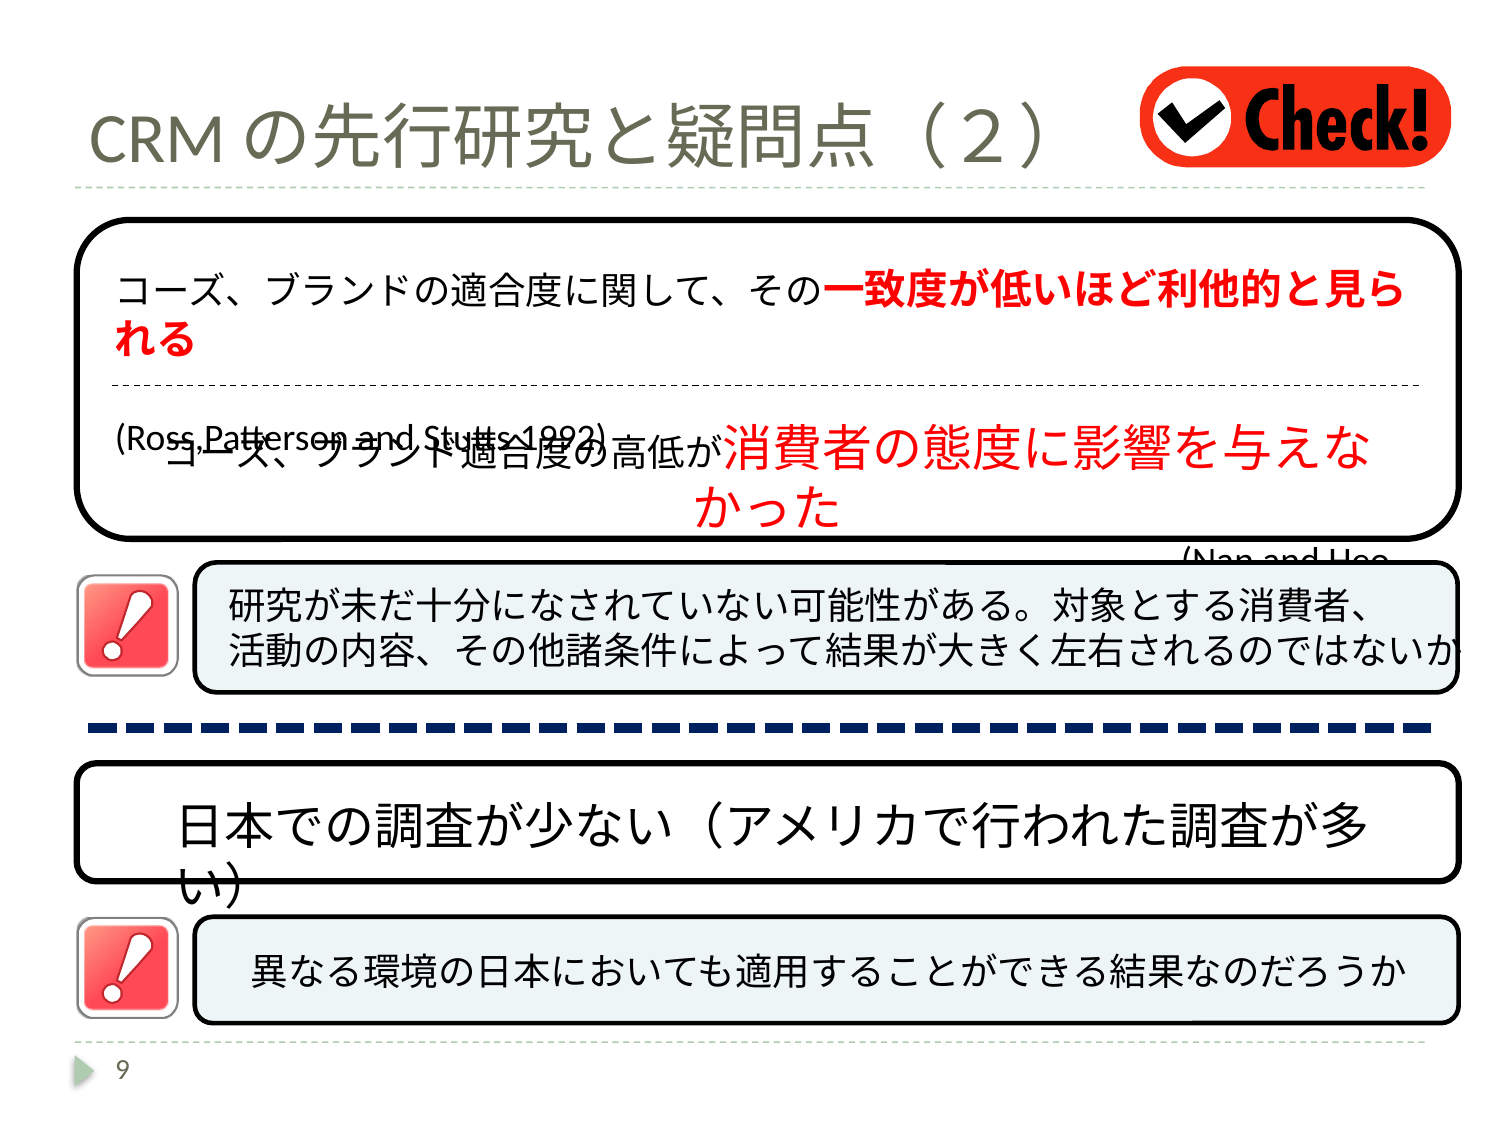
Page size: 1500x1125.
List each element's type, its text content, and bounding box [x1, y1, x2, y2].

picture [1139, 66, 1452, 168]
text_box コーズ、ブランドの適合度に関して、その一致度が低いほど利他的と見られる (Ross,Patterson and Stutts 1992) [100, 255, 1447, 466]
picture [76, 574, 180, 677]
text_box 日本での調査が少ない（アメリカで行われた調査が多い） [159, 786, 1471, 917]
title CRMの先行研究と疑問点（２） [75, 24, 1164, 185]
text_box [194, 562, 1483, 693]
text_box [75, 218, 1461, 538]
slide_number 9 [100, 1042, 426, 1103]
text_box コーズ、ブランド適合度の高低が消費者の態度に影響を与えなかった (Nan and Heo 2007) [112, 408, 1423, 634]
text_box [75, 761, 1461, 883]
picture [76, 916, 180, 1020]
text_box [182, 916, 1476, 1024]
